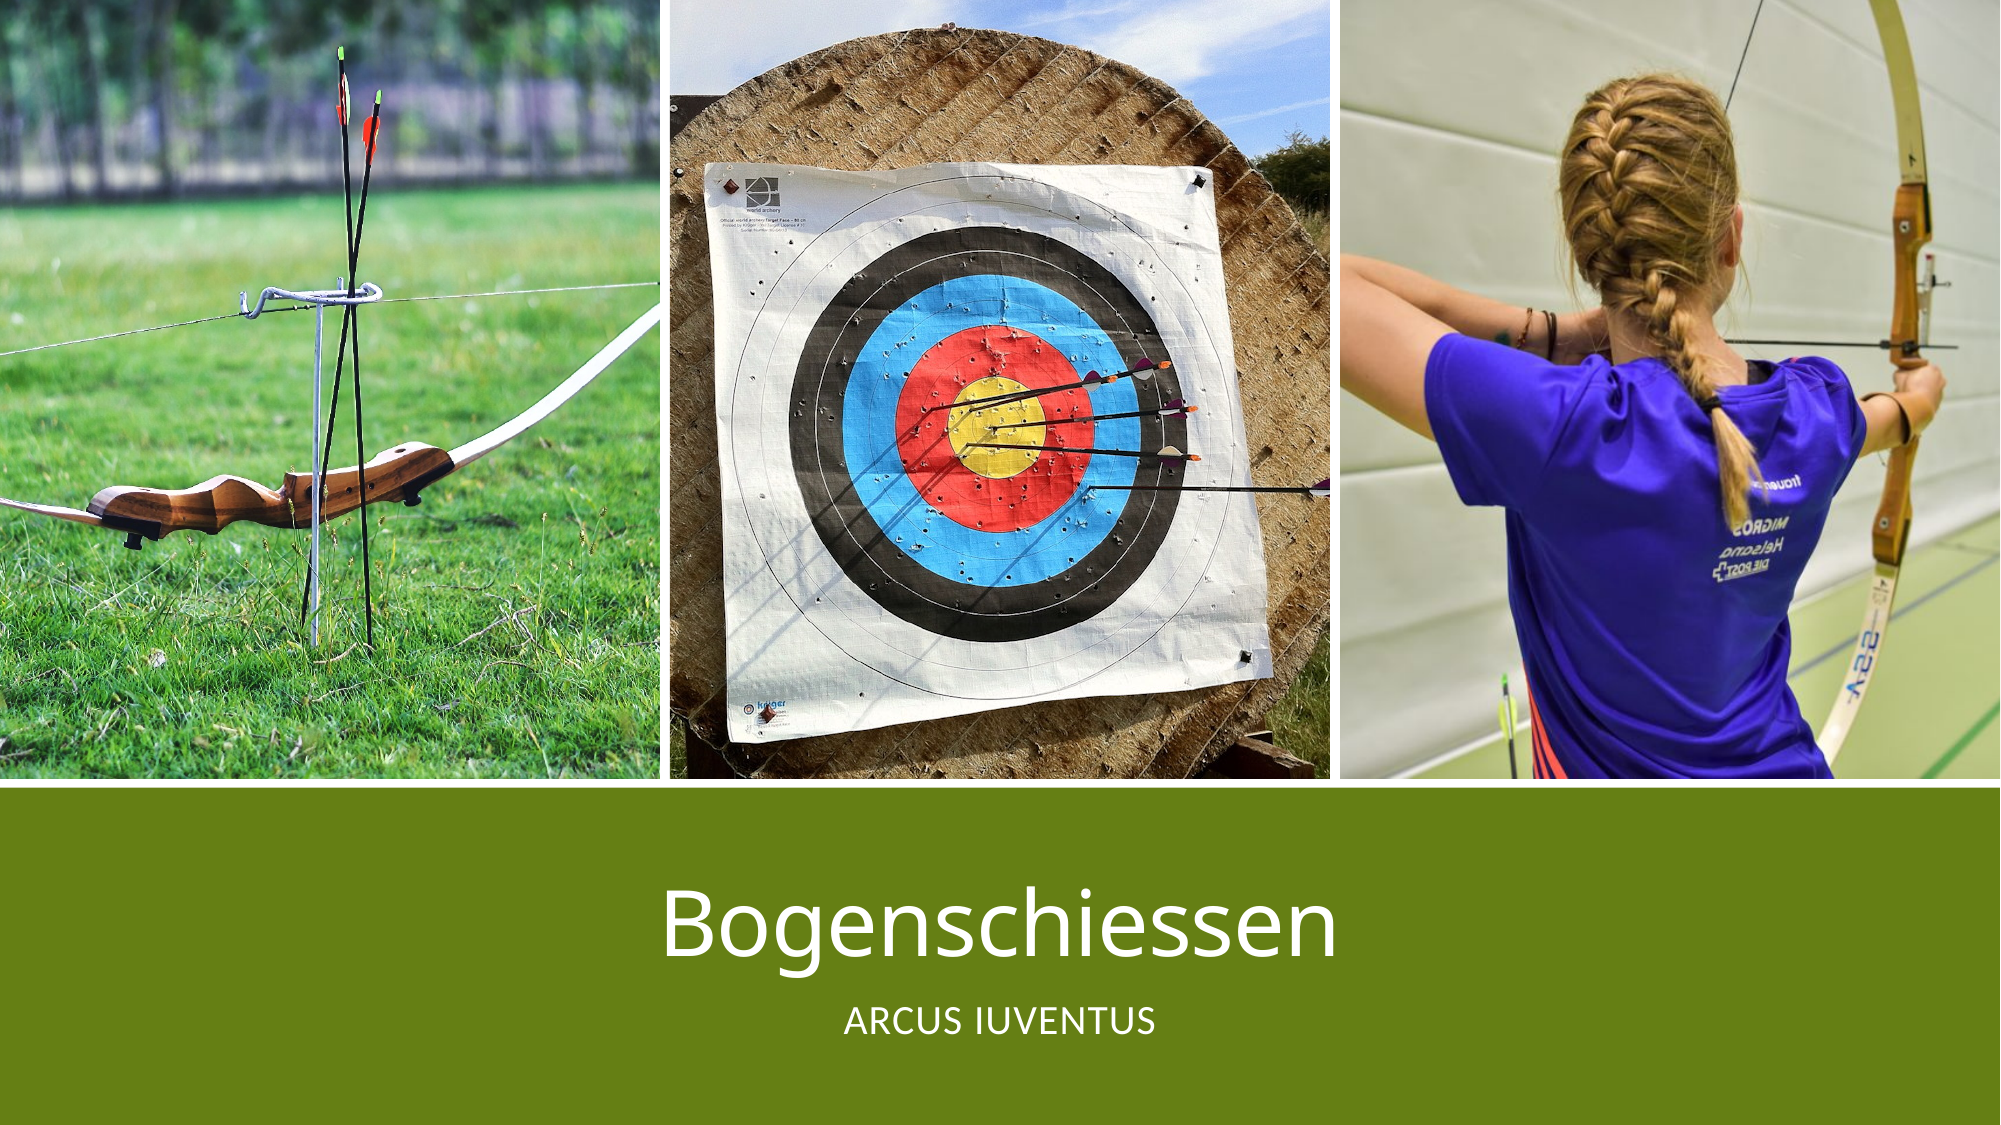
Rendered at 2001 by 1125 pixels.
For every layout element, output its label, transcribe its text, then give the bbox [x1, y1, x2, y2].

picture [669, 0, 1330, 779]
picture [0, 0, 660, 779]
picture [1339, 0, 2001, 779]
subtitle Arcus iuventus [87, 991, 1913, 1086]
title Bogenschiessen [87, 834, 1913, 985]
